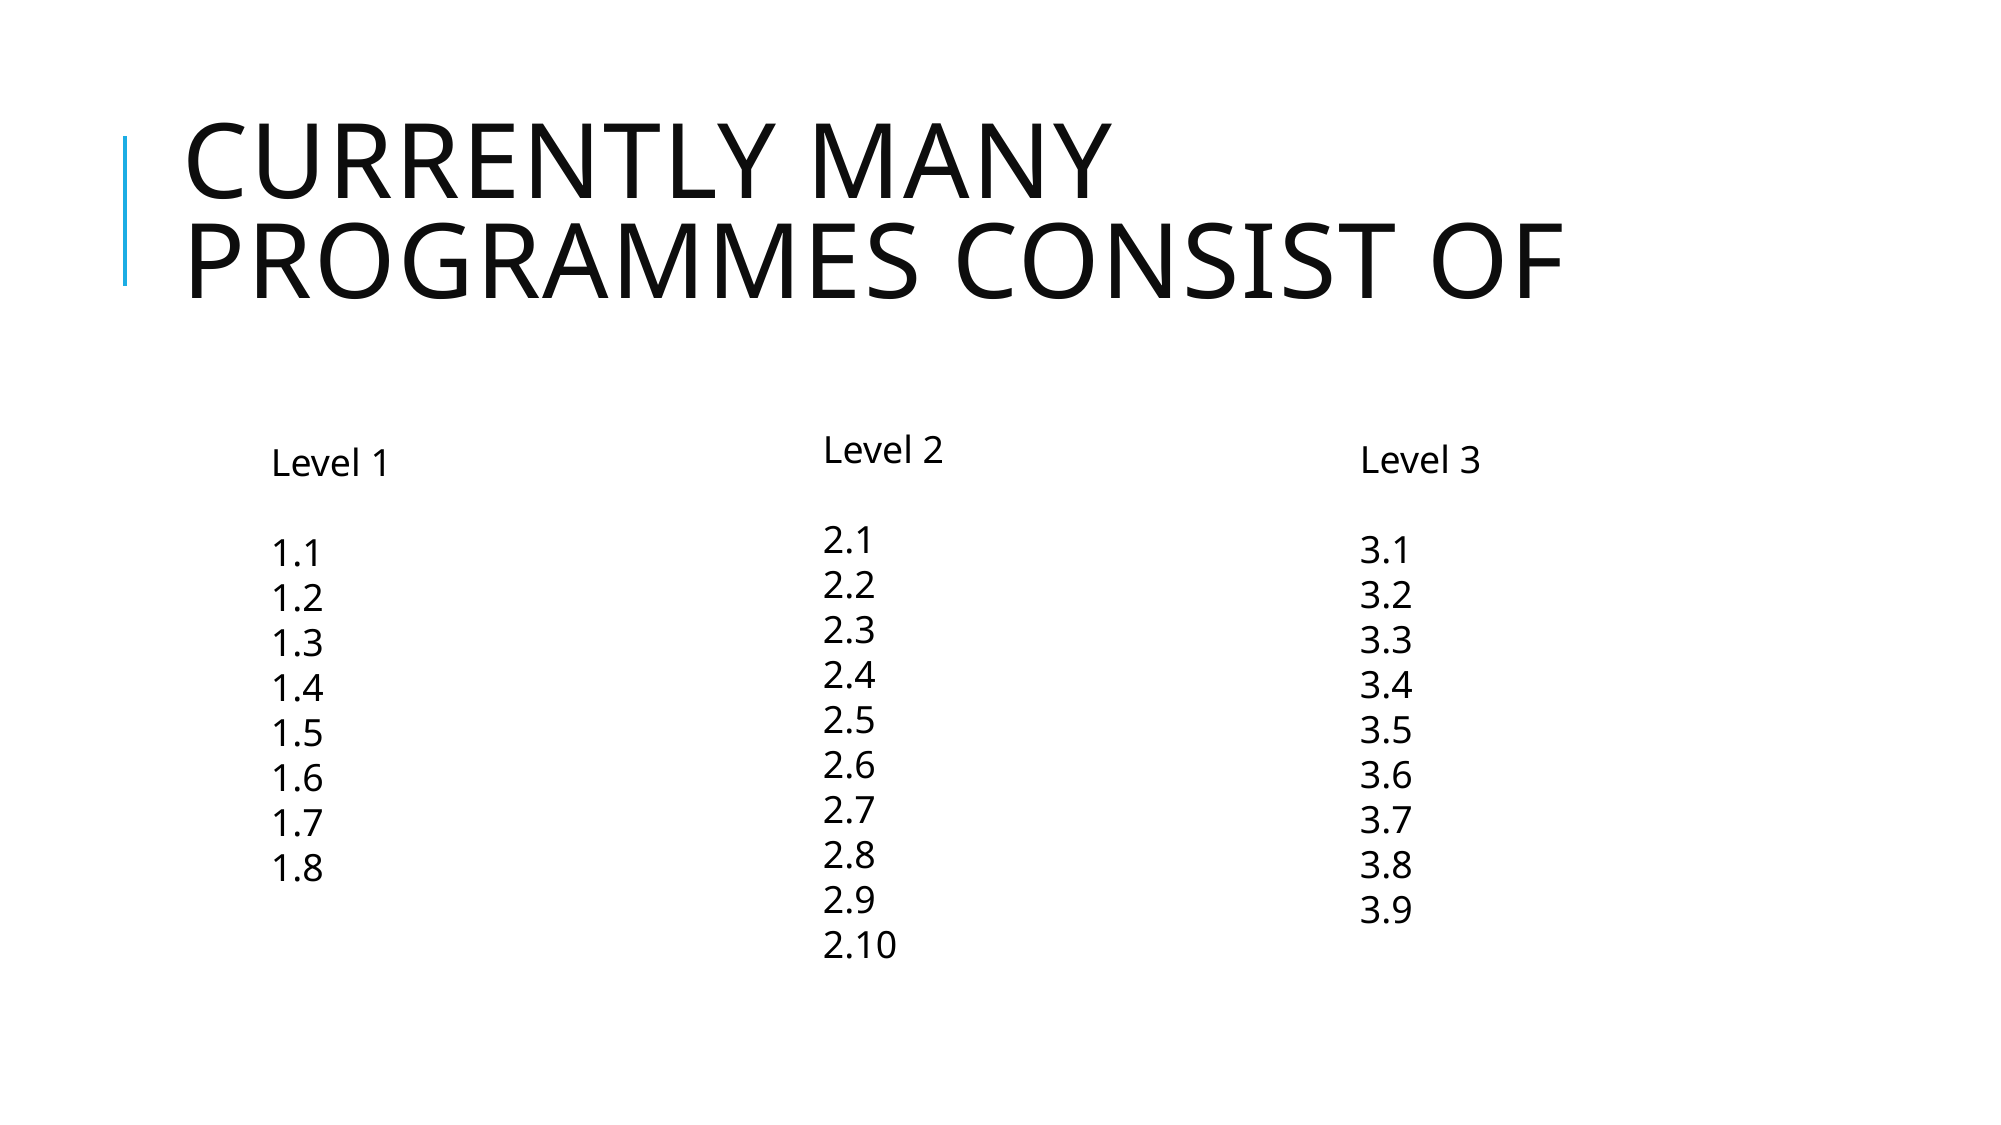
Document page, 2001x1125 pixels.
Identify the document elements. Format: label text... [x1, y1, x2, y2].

text_box Level 2 2.1 2.2 2.3 2.4 2.5 2.6 2.7 2.8 2.9 2.10 [808, 418, 1097, 974]
text_box Level 1 1.1 1.2 1.3 1.4 1.5 1.6 1.7 1.8 [256, 431, 545, 897]
text_box Level 3 3.1 3.2 3.3 3.4 3.5 3.6 3.7 3.8 3.9 [1345, 428, 1634, 939]
title Currently many programmes consist of [168, 96, 1763, 342]
